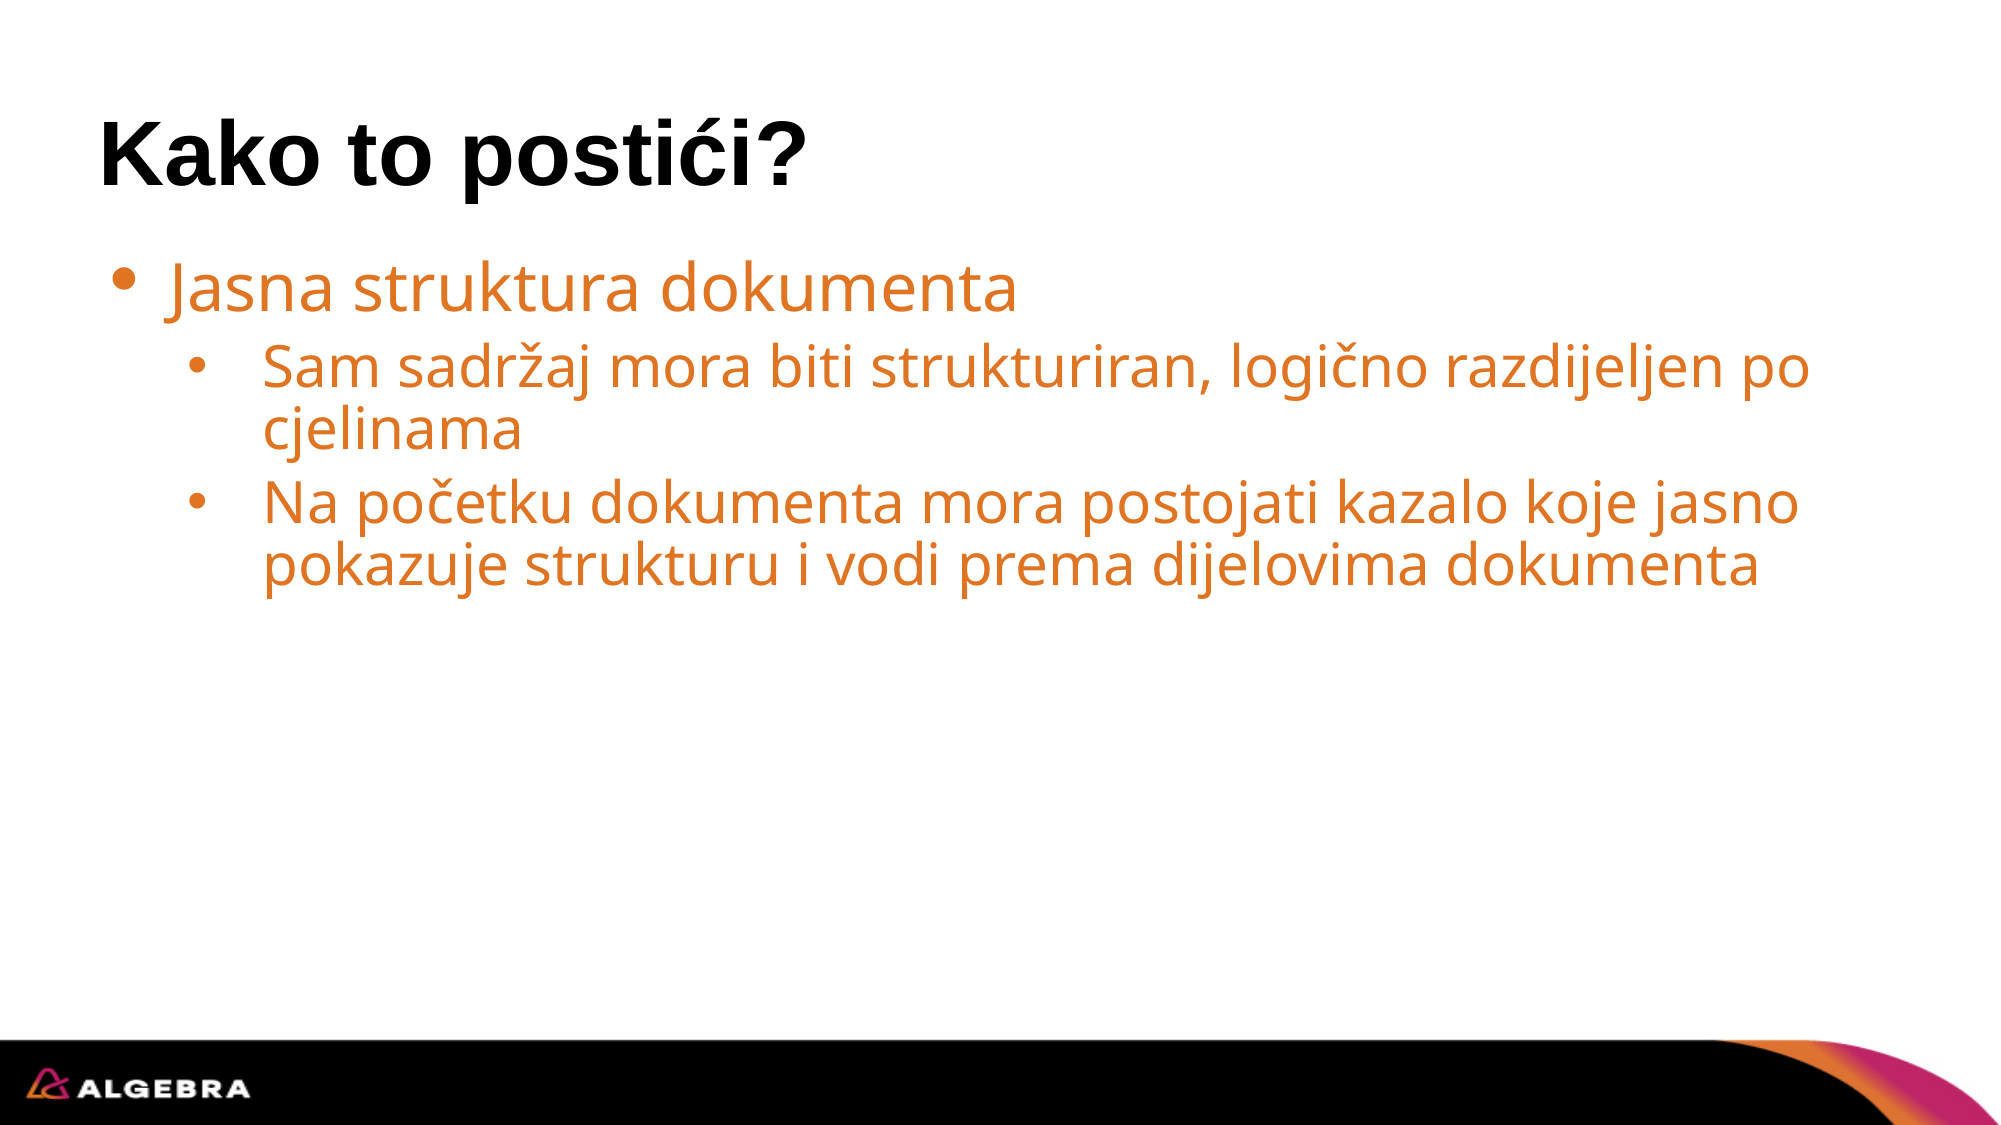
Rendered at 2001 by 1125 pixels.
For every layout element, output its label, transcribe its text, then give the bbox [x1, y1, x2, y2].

picture [0, 0, 2001, 1125]
title Kako to postići? [98, 81, 1910, 213]
list Jasna struktura dokumenta Sam sadržaj mora biti strukturiran, logično razdijeljen po cjelinama Na početku dokumenta mora postojati kazalo koje jasno pokazuje strukturu i vodi prema dijelovima dokumenta [98, 246, 1908, 991]
